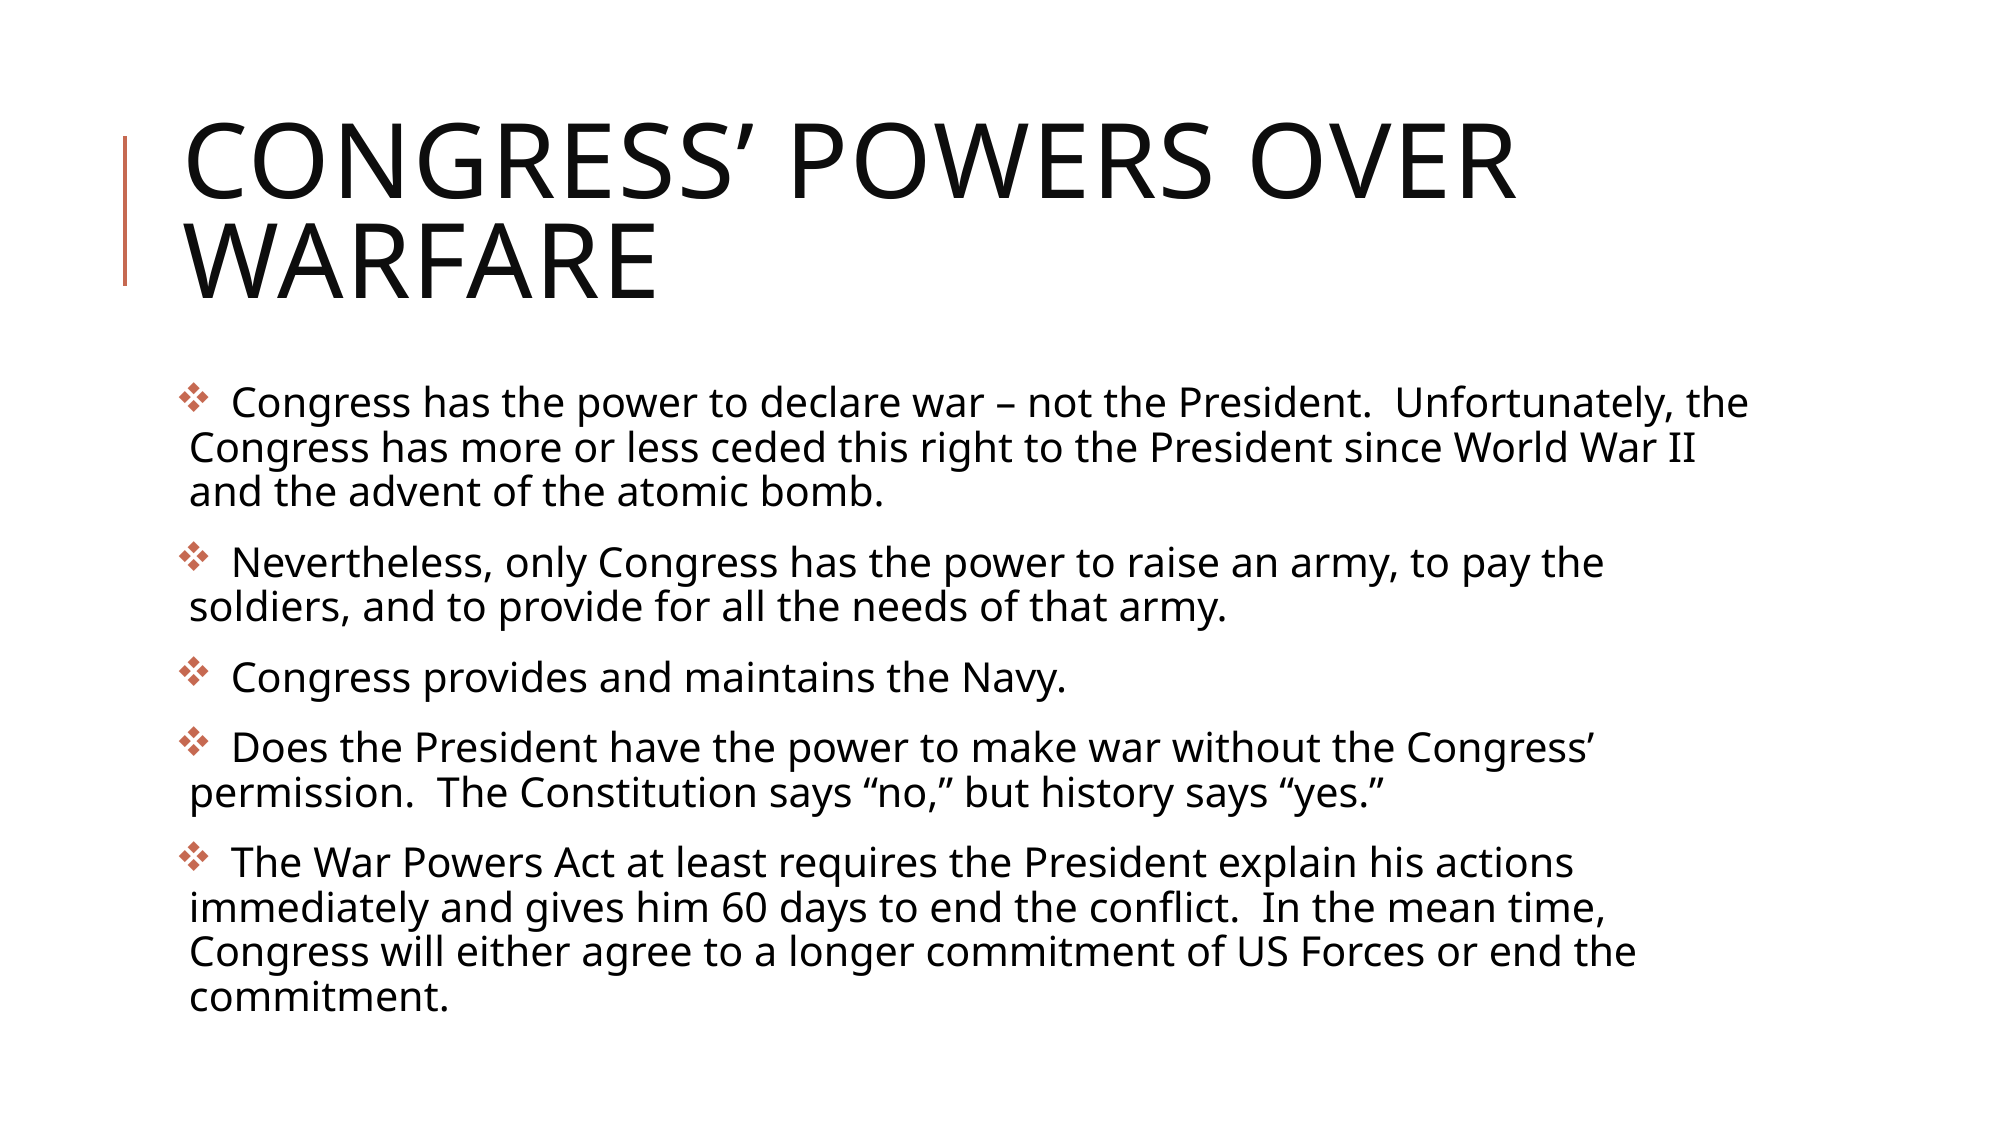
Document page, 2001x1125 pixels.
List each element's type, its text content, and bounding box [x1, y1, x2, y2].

title Congress’ powers over warfare [168, 96, 1763, 342]
list Congress has the power to declare war – not the President. Unfortunately, the Congress has more or less ceded this right to the President since World War II and the advent of the atomic bomb. Nevertheless, only Congress has the power to raise an army, to pay the soldiers, and to provide for all the needs of that army. Congress provides and maintains the Navy. Does the President have the power to make war without the Congress’ permission. The Constitution says “no,” but history says “yes.” The War Powers Act at least requires the President explain his actions immediately and gives him 60 days to end the conflict. In the mean time, Congress will either agree to a longer commitment of US Forces or end the commitment. [168, 375, 1763, 1035]
